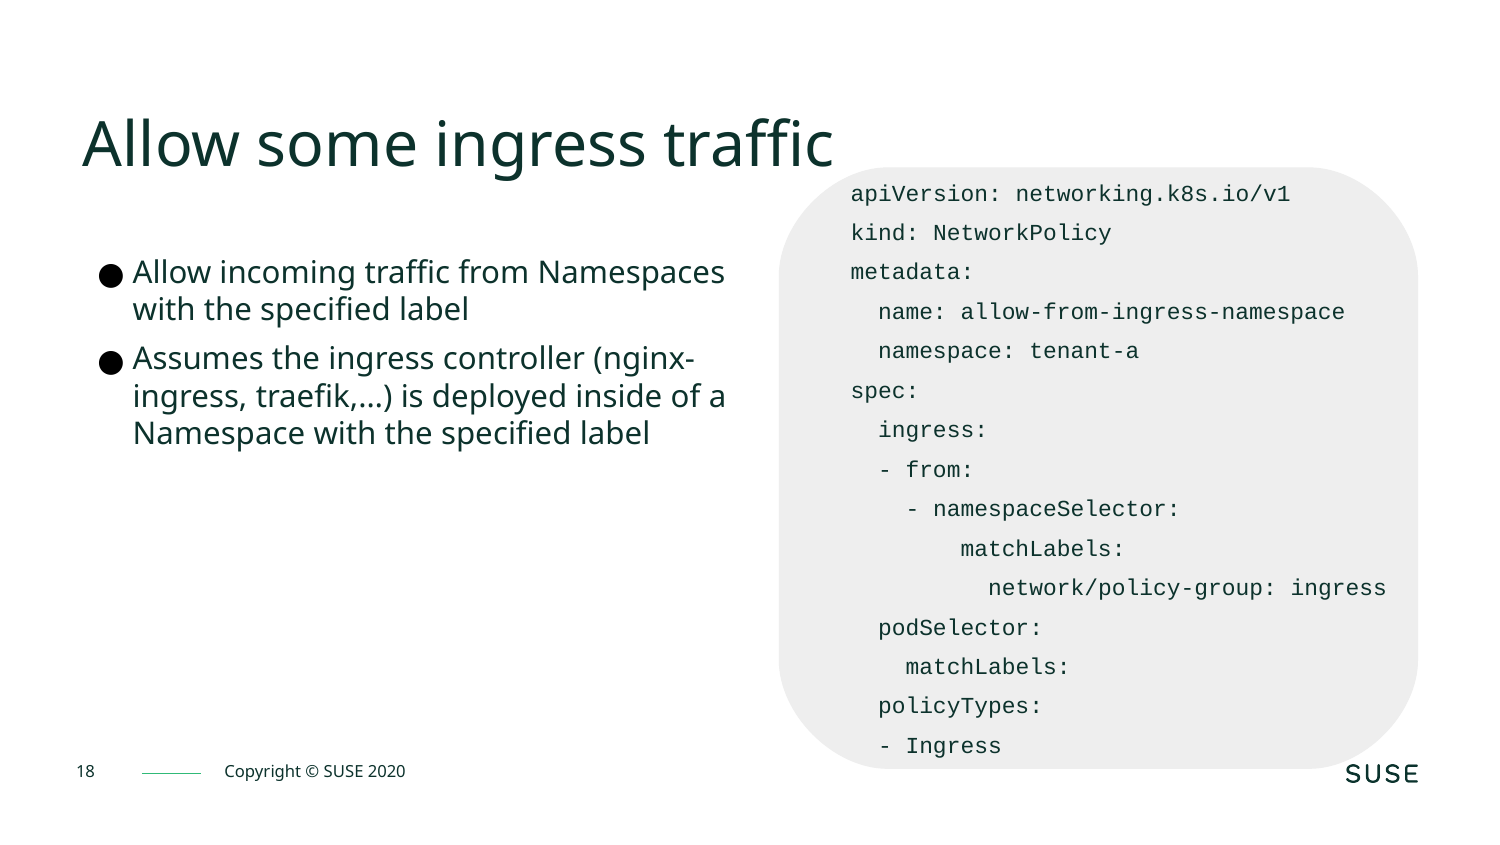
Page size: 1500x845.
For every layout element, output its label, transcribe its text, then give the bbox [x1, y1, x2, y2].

picture [1346, 764, 1418, 783]
text_box apiVersion: networking.k8s.io/v1 kind: NetworkPolicy metadata: name: allow-from-ingress-namespace namespace: tenant-a spec: ingress: - from: - namespaceSelector: matchLabels: network/policy-group: ingress podSelector: matchLabels: policyTypes: - Ingress [780, 168, 1418, 769]
text_box Allow some ingress traffic [82, 103, 1453, 260]
text_box Allow incoming traffic from Namespaces with the specified label Assumes the ingress controller (nginx-ingress, traefik,…) is deployed inside of a Namespace with the specified label [82, 244, 780, 695]
